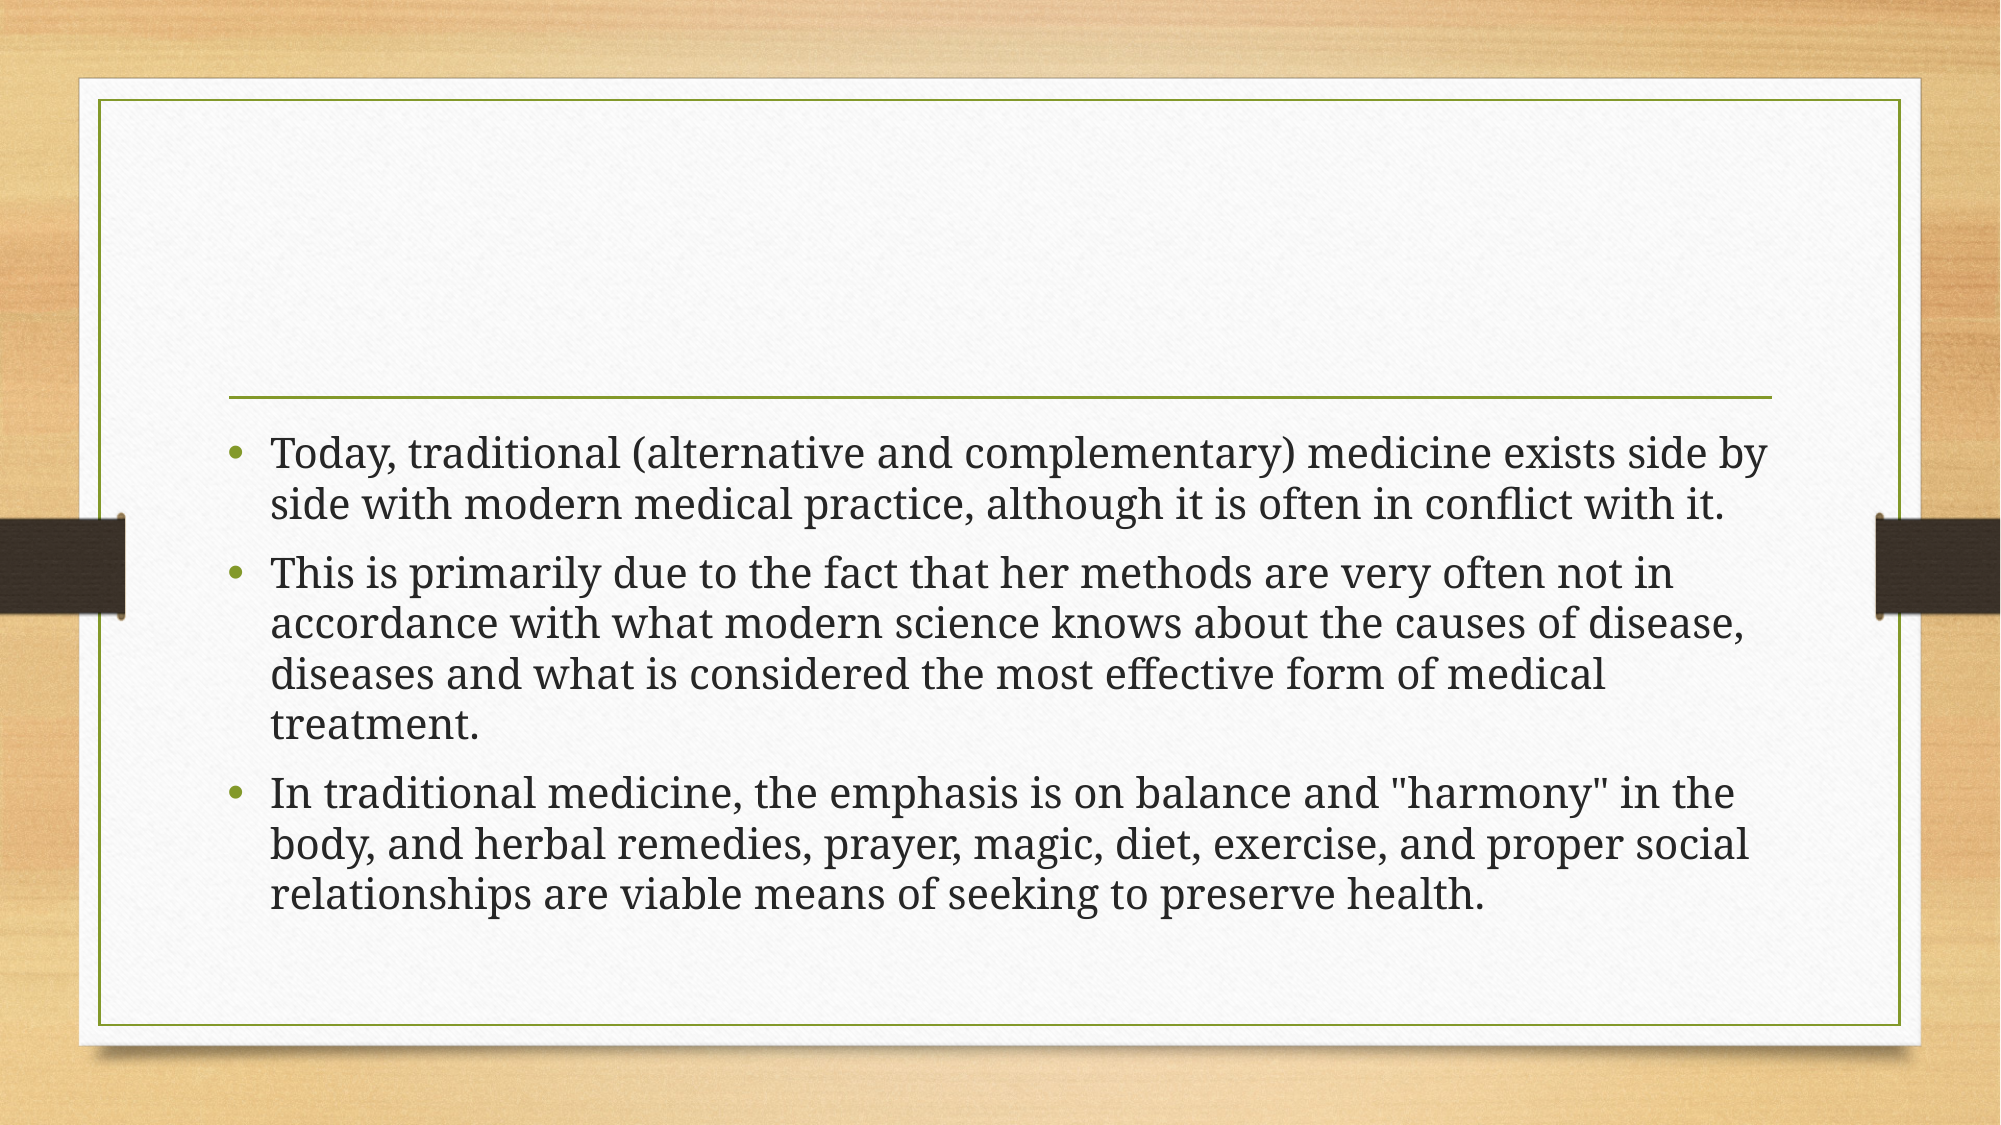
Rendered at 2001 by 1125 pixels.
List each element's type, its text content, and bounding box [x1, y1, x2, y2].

list Today, traditional (alternative and complementary) medicine exists side by side with modern medical practice, although it is often in conflict with it. This is primarily due to the fact that her methods are very often not in accordance with what modern science knows about the causes of disease, diseases and what is considered the most effective form of medical treatment. In traditional medicine, the emphasis is on balance and "harmony" in the body, and herbal remedies, prayer, magic, diet, exercise, and proper social relationships are viable means of seeking to preserve health. [212, 419, 1788, 964]
picture [0, 0, 2001, 1125]
